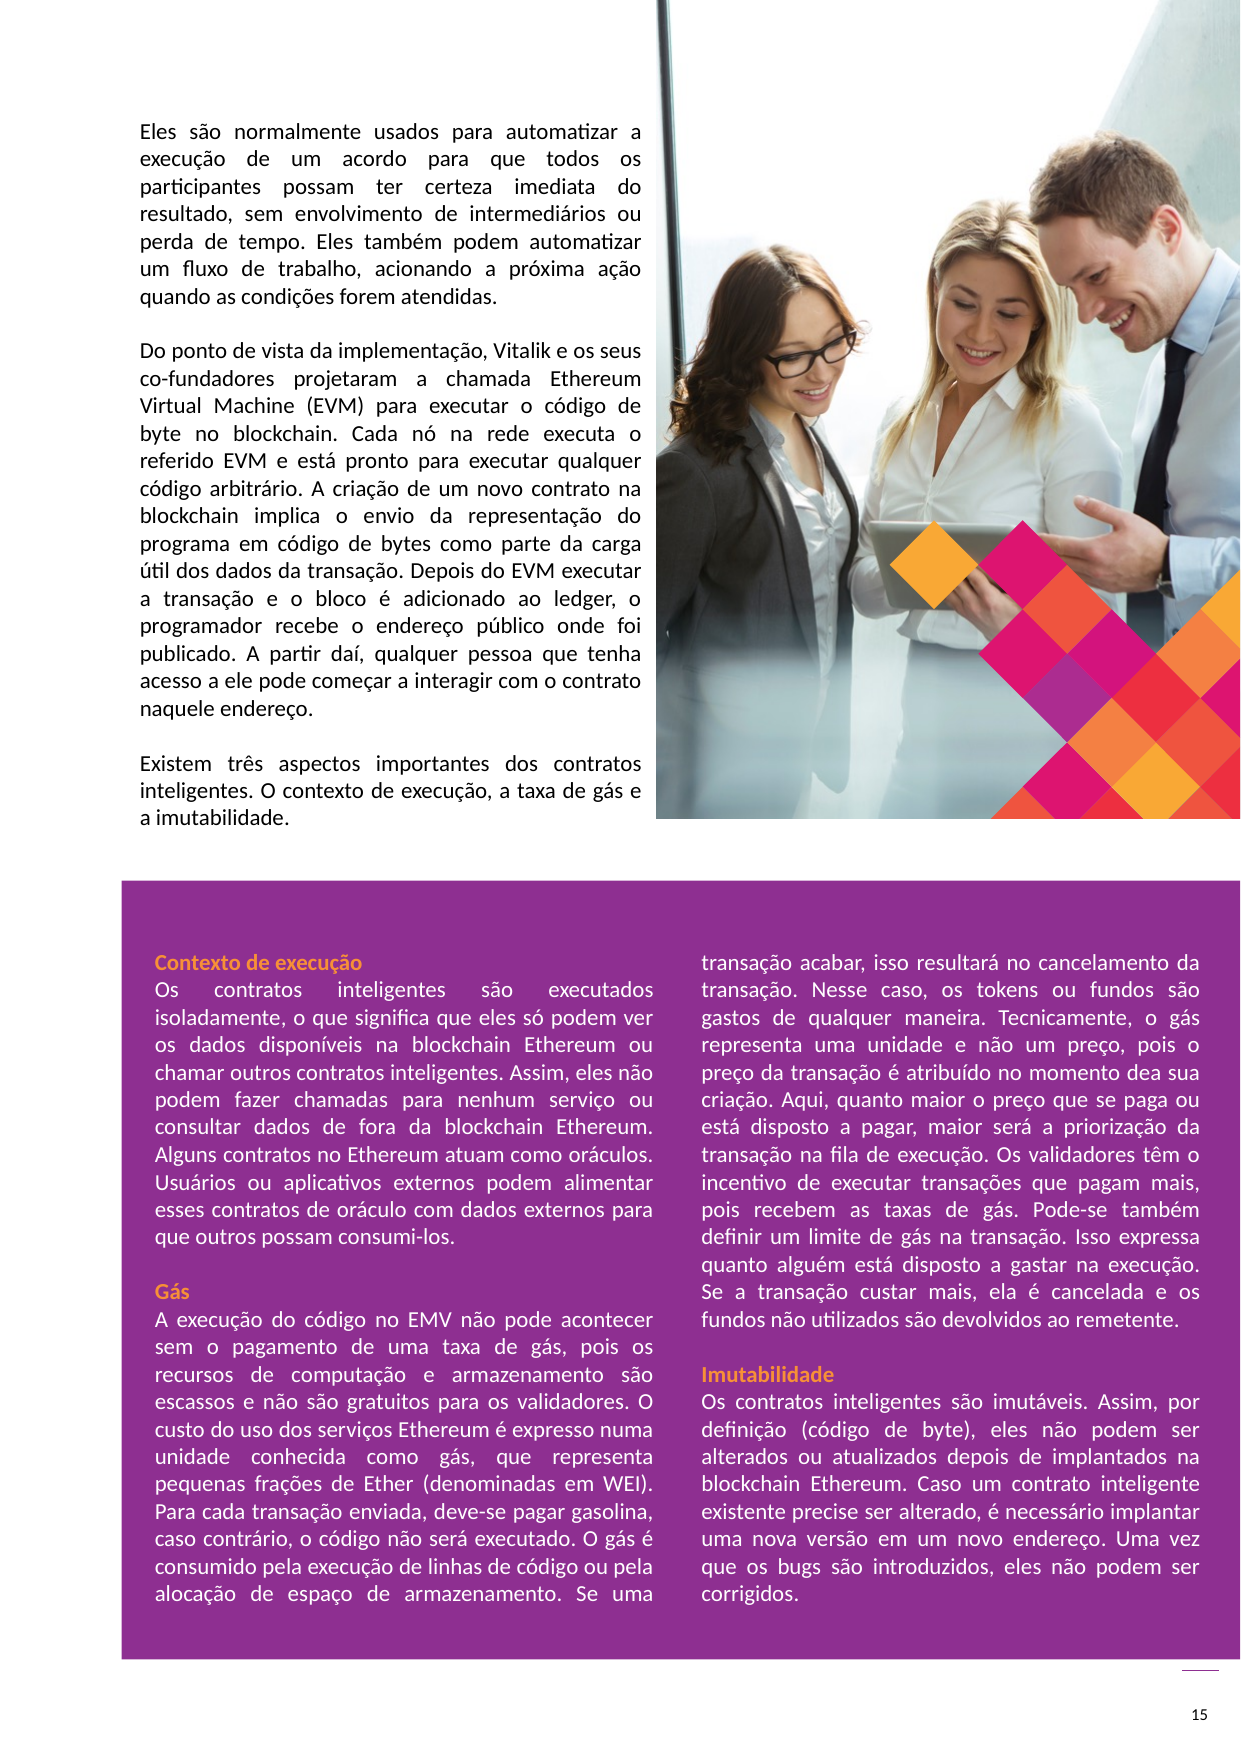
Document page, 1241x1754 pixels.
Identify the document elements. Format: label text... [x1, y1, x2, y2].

text_box [121, 880, 1241, 1660]
picture [656, 0, 1241, 819]
text_box Eles são normalmente usados para automatizar a execução de um acordo para que todos os participantes possam ter certeza imediata do resultado, sem envolvimento de intermediários ou perda de tempo. Eles também podem automatizar um fluxo de trabalho, acionando a próxima ação quando as condições forem atendidas. Do ponto de vista da implementação, Vitalik e os seus co-fundadores projetaram a chamada Ethereum Virtual Machine (EVM) para executar o código de byte no blockchain. Cada nó na rede executa o referido EVM e está pronto para executar qualquer código arbitrário. A criação de um novo contrato na blockchain implica o envio da representação do programa em código de bytes como parte da carga útil dos dados da transação. Depois do EVM executar a transação e o bloco é adicionado ao ledger, o programador recebe o endereço público onde foi publicado. A partir daí, qualquer pessoa que tenha acesso a ele pode começar a interagir com o contrato naquele endereço. Existem três aspectos importantes dos contratos inteligentes. O contexto de execução, a taxa de gás e a imutabilidade. [124, 109, 656, 819]
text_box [902, 520, 1241, 842]
text_box Contexto de execução Os contratos inteligentes são executados isoladamente, o que significa que eles só podem ver os dados disponíveis na blockchain Ethereum ou chamar outros contratos inteligentes. Assim, eles não podem fazer chamadas para nenhum serviço ou consultar dados de fora da blockchain Ethereum. Alguns contratos no Ethereum atuam como oráculos. Usuários ou aplicativos externos podem alimentar esses contratos de oráculo com dados externos para que outros possam consumi-los. Gás A execução do código no EMV não pode acontecer sem o pagamento de uma taxa de gás, pois os recursos de computação e armazenamento são escassos e não são gratuitos para os validadores. O custo do uso dos serviços Ethereum é expresso numa unidade conhecida como gás, que representa pequenas frações de Ether (denominadas em WEI). Para cada transação enviada, deve-se pagar gasolina, caso contrário, o código não será executado. O gás é consumido pela execução de linhas de código ou pela alocação de espaço de armazenamento. Se uma transação acabar, isso resultará no cancelamento da transação. Nesse caso, os tokens ou fundos são gastos de qualquer maneira. Tecnicamente, o gás representa uma unidade e não um preço, pois o preço da transação é atribuído no momento dea sua criação. Aqui, quanto maior o preço que se paga ou está disposto a pagar, maior será a priorização da transação na fila de execução. Os validadores têm o incentivo de executar transações que pagam mais, pois recebem as taxas de gás. Pode-se também definir um limite de gás na transação. Isso expressa quanto alguém está disposto a gastar na execução. Se a transação custar mais, ela é cancelada e os fundos não utilizados são devolvidos ao remetente. Imutabilidade Os contratos inteligentes são imutáveis. Assim, por definição (código de byte), eles não podem ser alterados ou atualizados depois de implantados na blockchain Ethereum. Caso um contrato inteligente existente precise ser alterado, é necessário implantar uma nova versão em um novo endereço. Uma vez que os bugs são introduzidos, eles não podem ser corrigidos. [140, 939, 1216, 1627]
slide_number 75 [1170, 1692, 1229, 1736]
